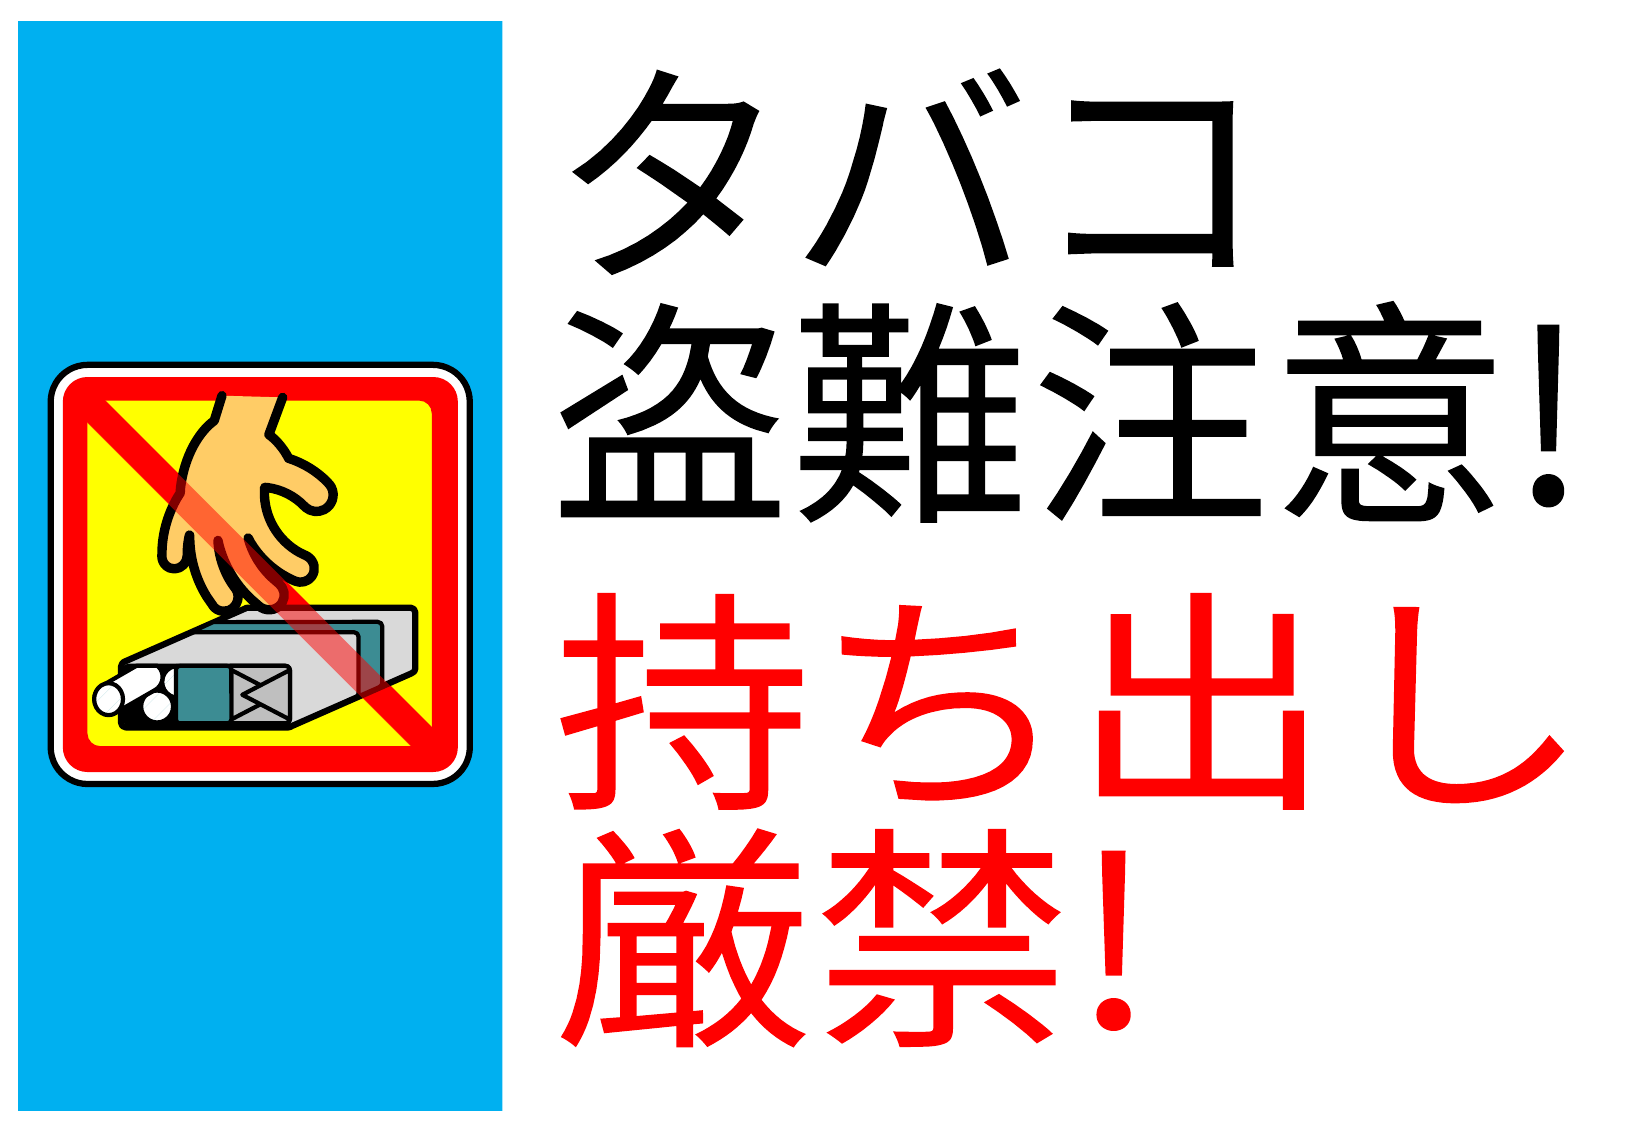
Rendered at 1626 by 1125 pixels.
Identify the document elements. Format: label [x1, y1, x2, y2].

text_box [16, 19, 504, 1113]
text_box [560, 68, 1565, 1048]
text_box [50, 364, 471, 785]
